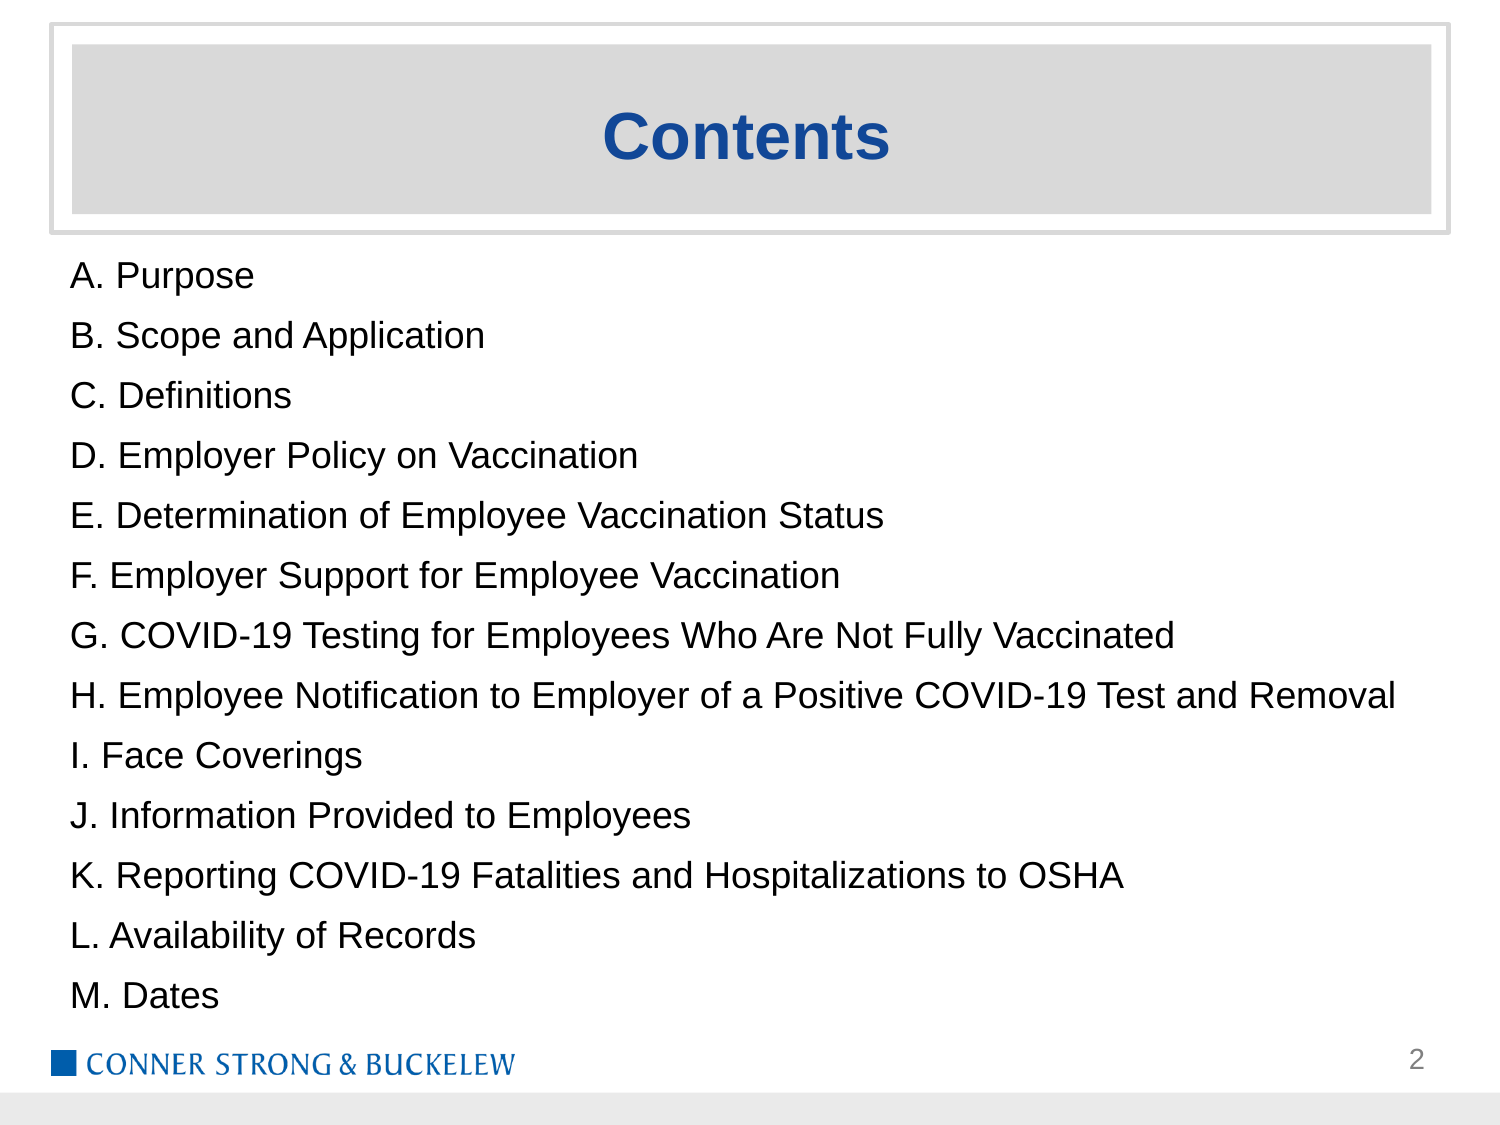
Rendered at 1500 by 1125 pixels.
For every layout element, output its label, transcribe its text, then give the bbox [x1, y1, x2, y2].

picture [51, 1050, 515, 1076]
list A. Purpose B. Scope and Application C. Definitions D. Employer Policy on Vaccination E. Determination of Employee Vaccination Status F. Employer Support for Employee Vaccination G. COVID-19 Testing for Employees Who Are Not Fully Vaccinated H. Employee Notification to Employer of a Positive COVID-19 Test and Removal I. Face Coverings J. Information Provided to Employees K. Reporting COVID-19 Fatalities and Hospitalizations to OSHA L. Availability of Records M. Dates [54, 243, 1420, 1058]
title Contents [74, 44, 1420, 222]
